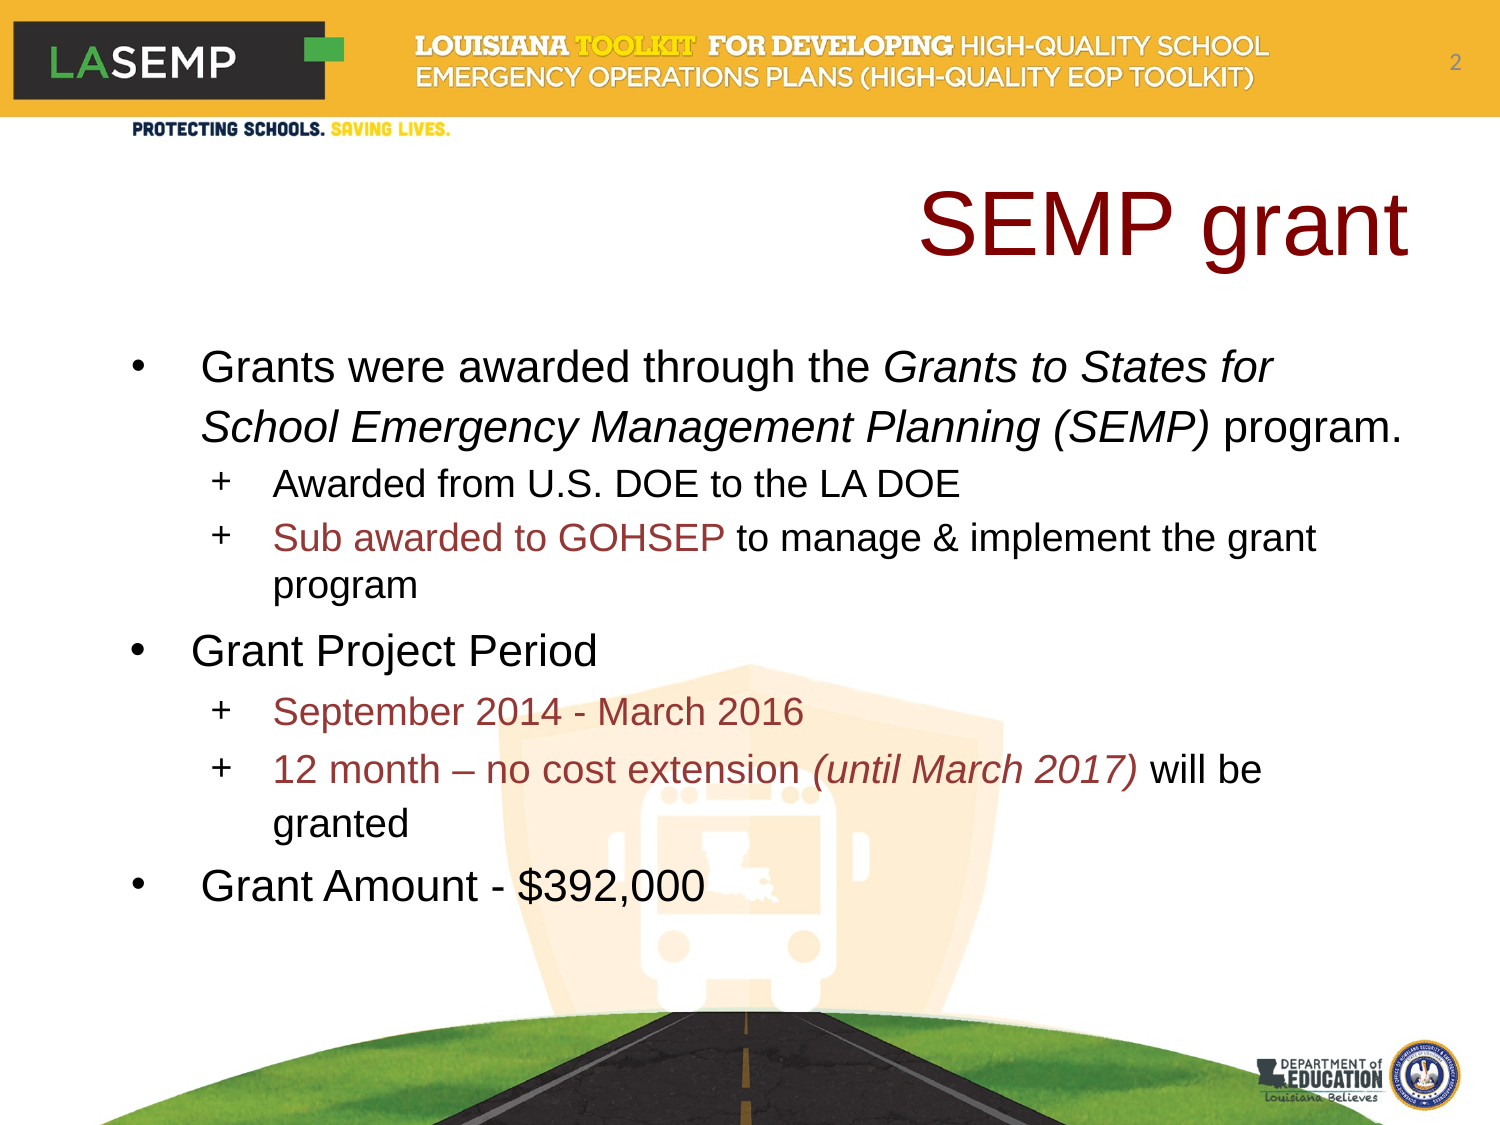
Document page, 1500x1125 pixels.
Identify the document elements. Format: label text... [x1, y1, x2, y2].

slide_number 2 [1127, 30, 1478, 91]
title SEMP grant [75, 125, 1425, 313]
picture [0, 0, 1500, 1125]
list Grants were awarded through the Grants to States for School Emergency Management Planning (SEMP) program. Awarded from U.S. DOE to the LA DOE Sub awarded to GOHSEP to manage & implement the grant program Grant Project Period September 2014 - March 2016 12 month – no cost extension (until March 2017) will be granted Grant Amount - $392,000 [75, 324, 1425, 988]
